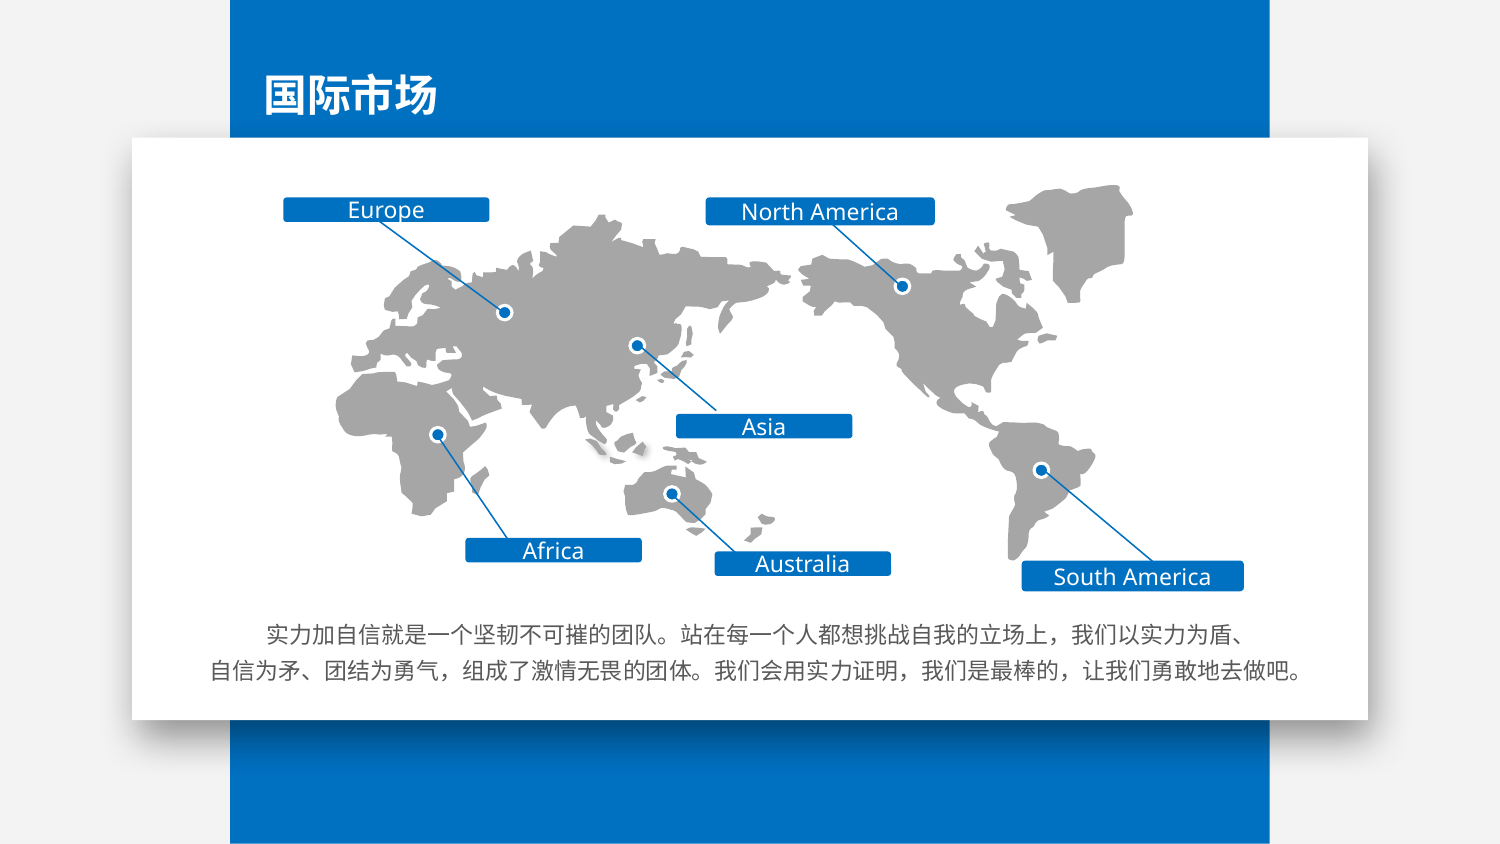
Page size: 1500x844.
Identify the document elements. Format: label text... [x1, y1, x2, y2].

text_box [672, 494, 745, 561]
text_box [436, 434, 510, 542]
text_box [371, 215, 506, 314]
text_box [1041, 468, 1156, 564]
text_box [131, 137, 1369, 721]
text_box Australia [713, 561, 893, 577]
text_box South America [1020, 559, 1245, 593]
text_box 国际市场 [263, 61, 1035, 126]
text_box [335, 185, 1133, 561]
text_box 实力加自信就是一个坚韧不可摧的团队。站在每一个人都想挑战自我的立场上，我们以实力为盾、 自信为矛、团结为勇气，组成了激情无畏的团体。我们会用实力证明，我们是最棒的，让我们勇敢地去做吧。 [158, 606, 1364, 690]
text_box Europe [282, 196, 335, 223]
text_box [636, 343, 717, 411]
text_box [824, 216, 907, 291]
